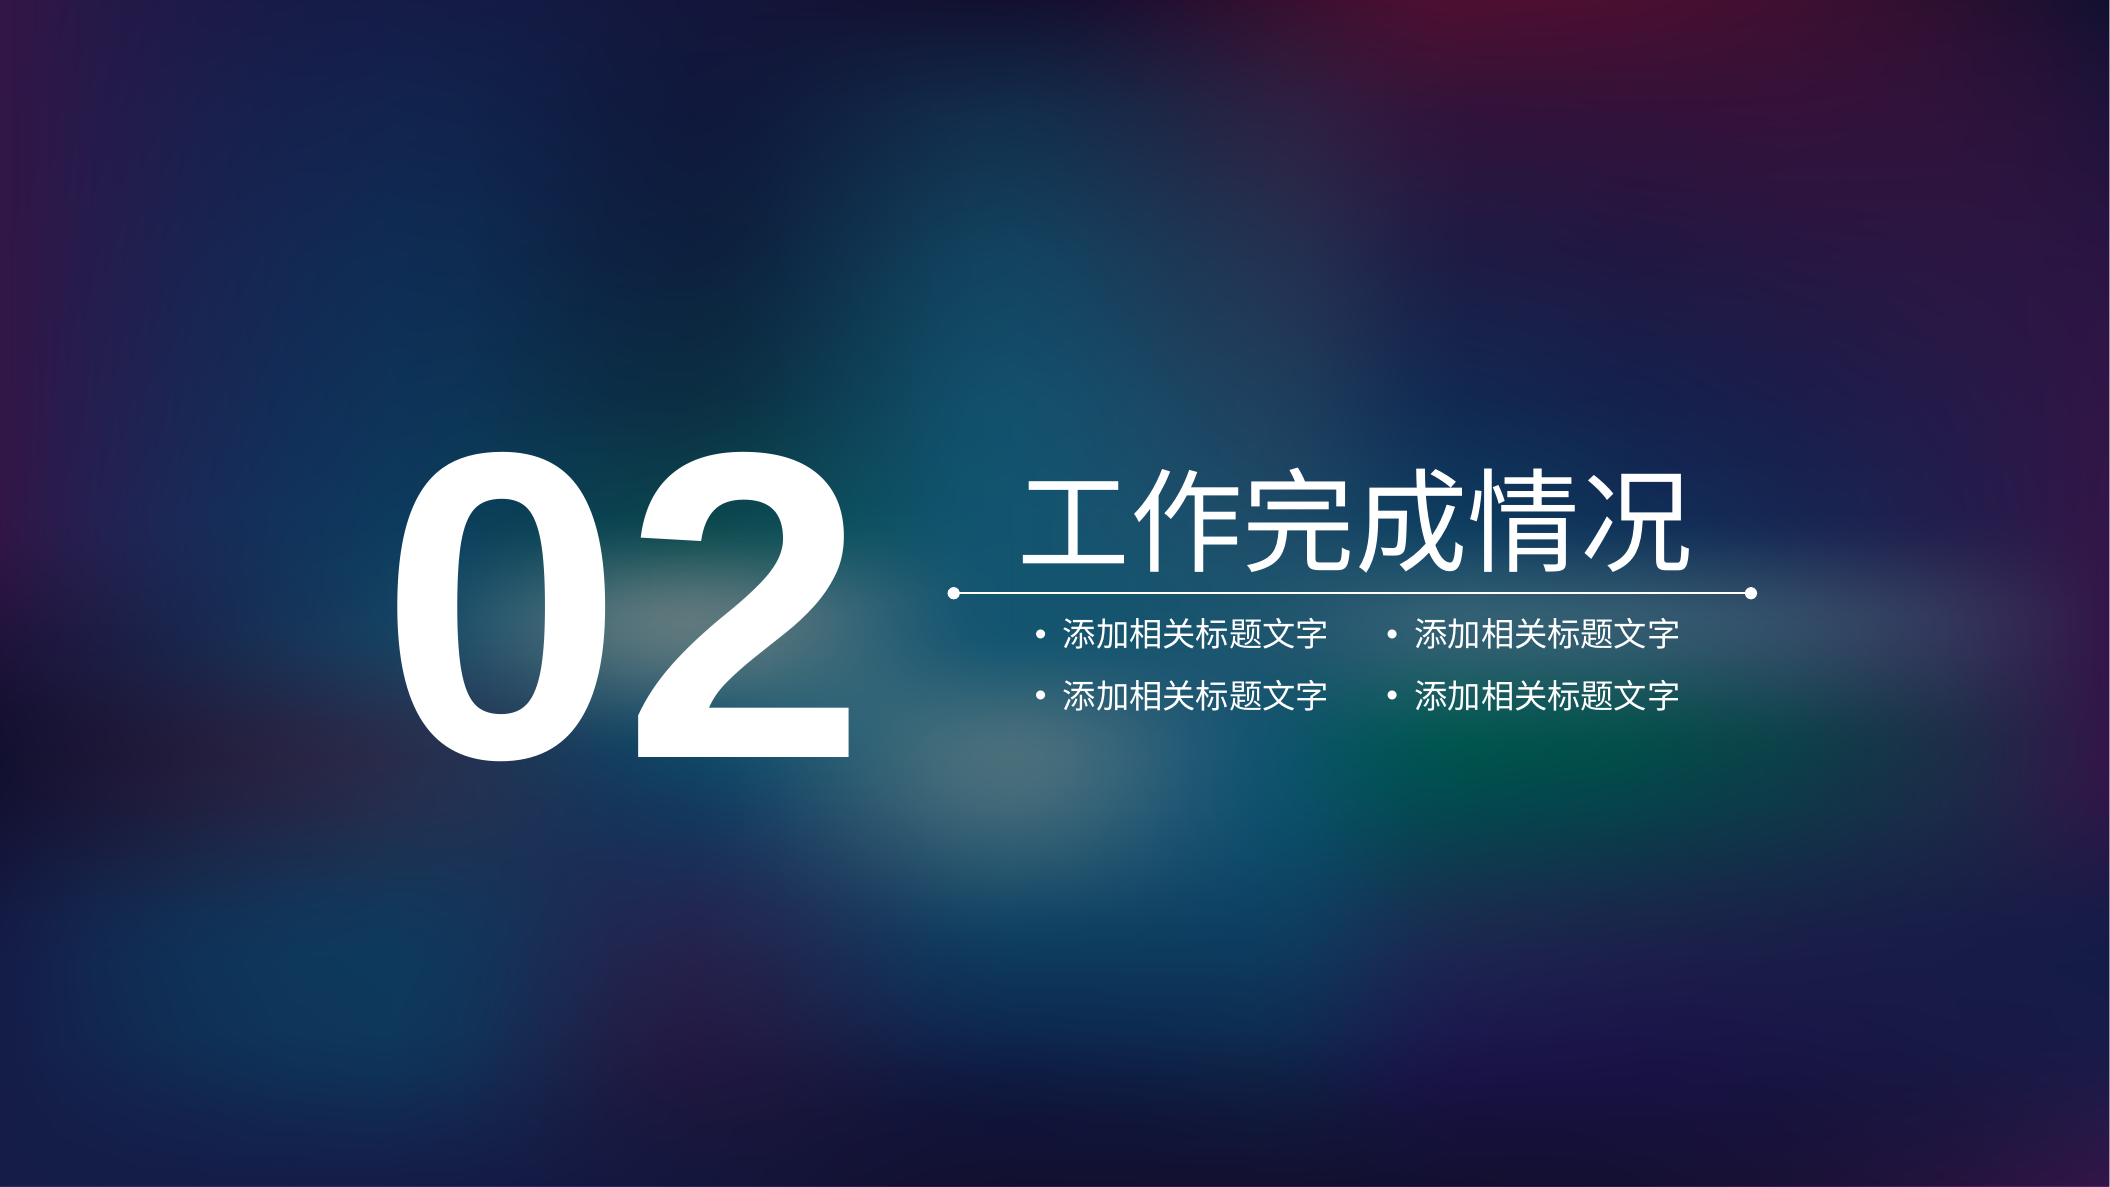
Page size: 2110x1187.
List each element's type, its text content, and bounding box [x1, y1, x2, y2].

picture [0, 0, 2110, 1187]
text_box 添加相关标题文字 [1019, 667, 1344, 723]
text_box 添加相关标题文字 [1371, 606, 1696, 661]
text_box 02 [259, 320, 988, 846]
text_box 工作完成情况 [1017, 450, 1751, 586]
text_box 添加相关标题文字 [1371, 667, 1696, 723]
text_box 添加相关标题文字 [1019, 606, 1344, 661]
